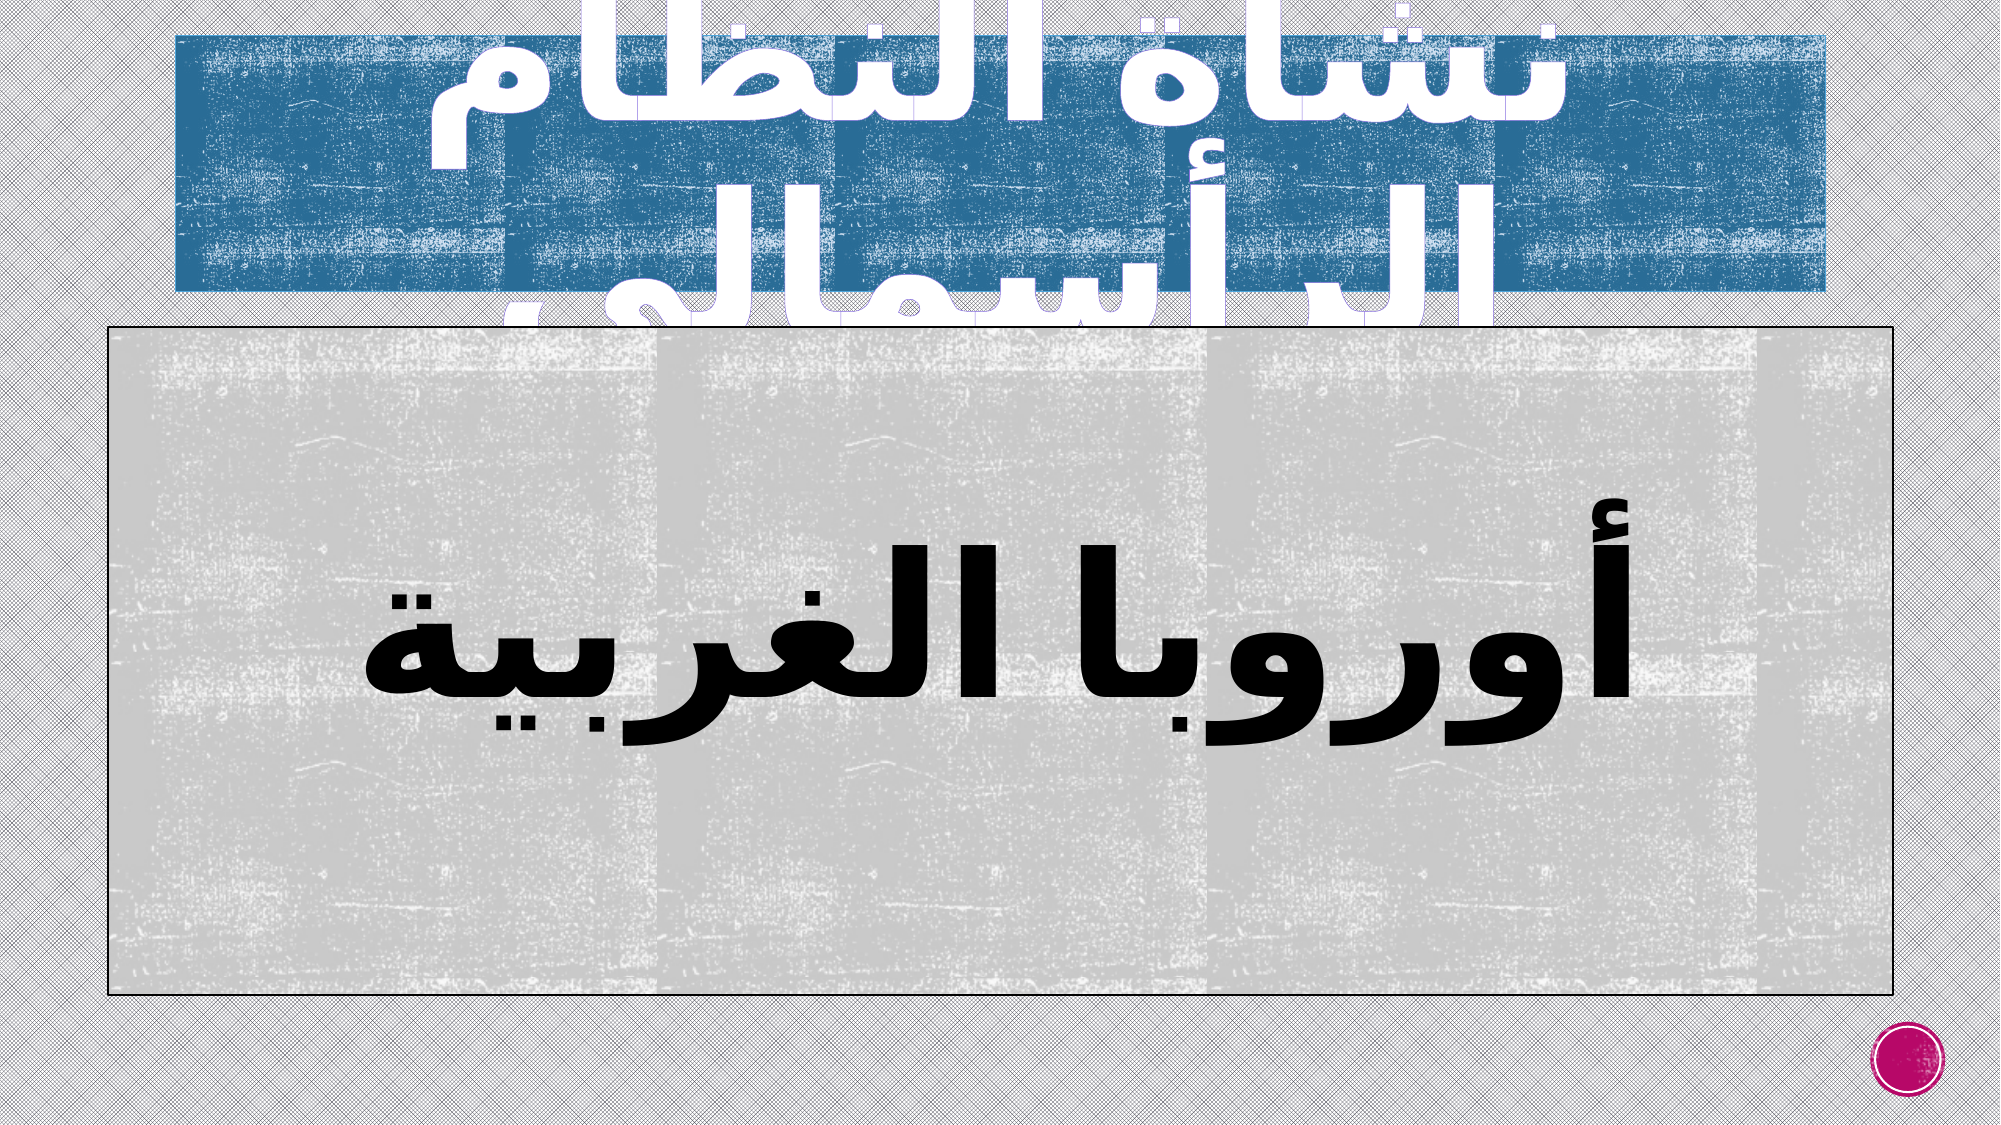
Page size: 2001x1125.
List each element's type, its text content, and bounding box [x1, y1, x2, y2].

title نشأة النظام الرأسمالي [175, 35, 1826, 292]
list أوروبا الغربية [107, 326, 1894, 996]
